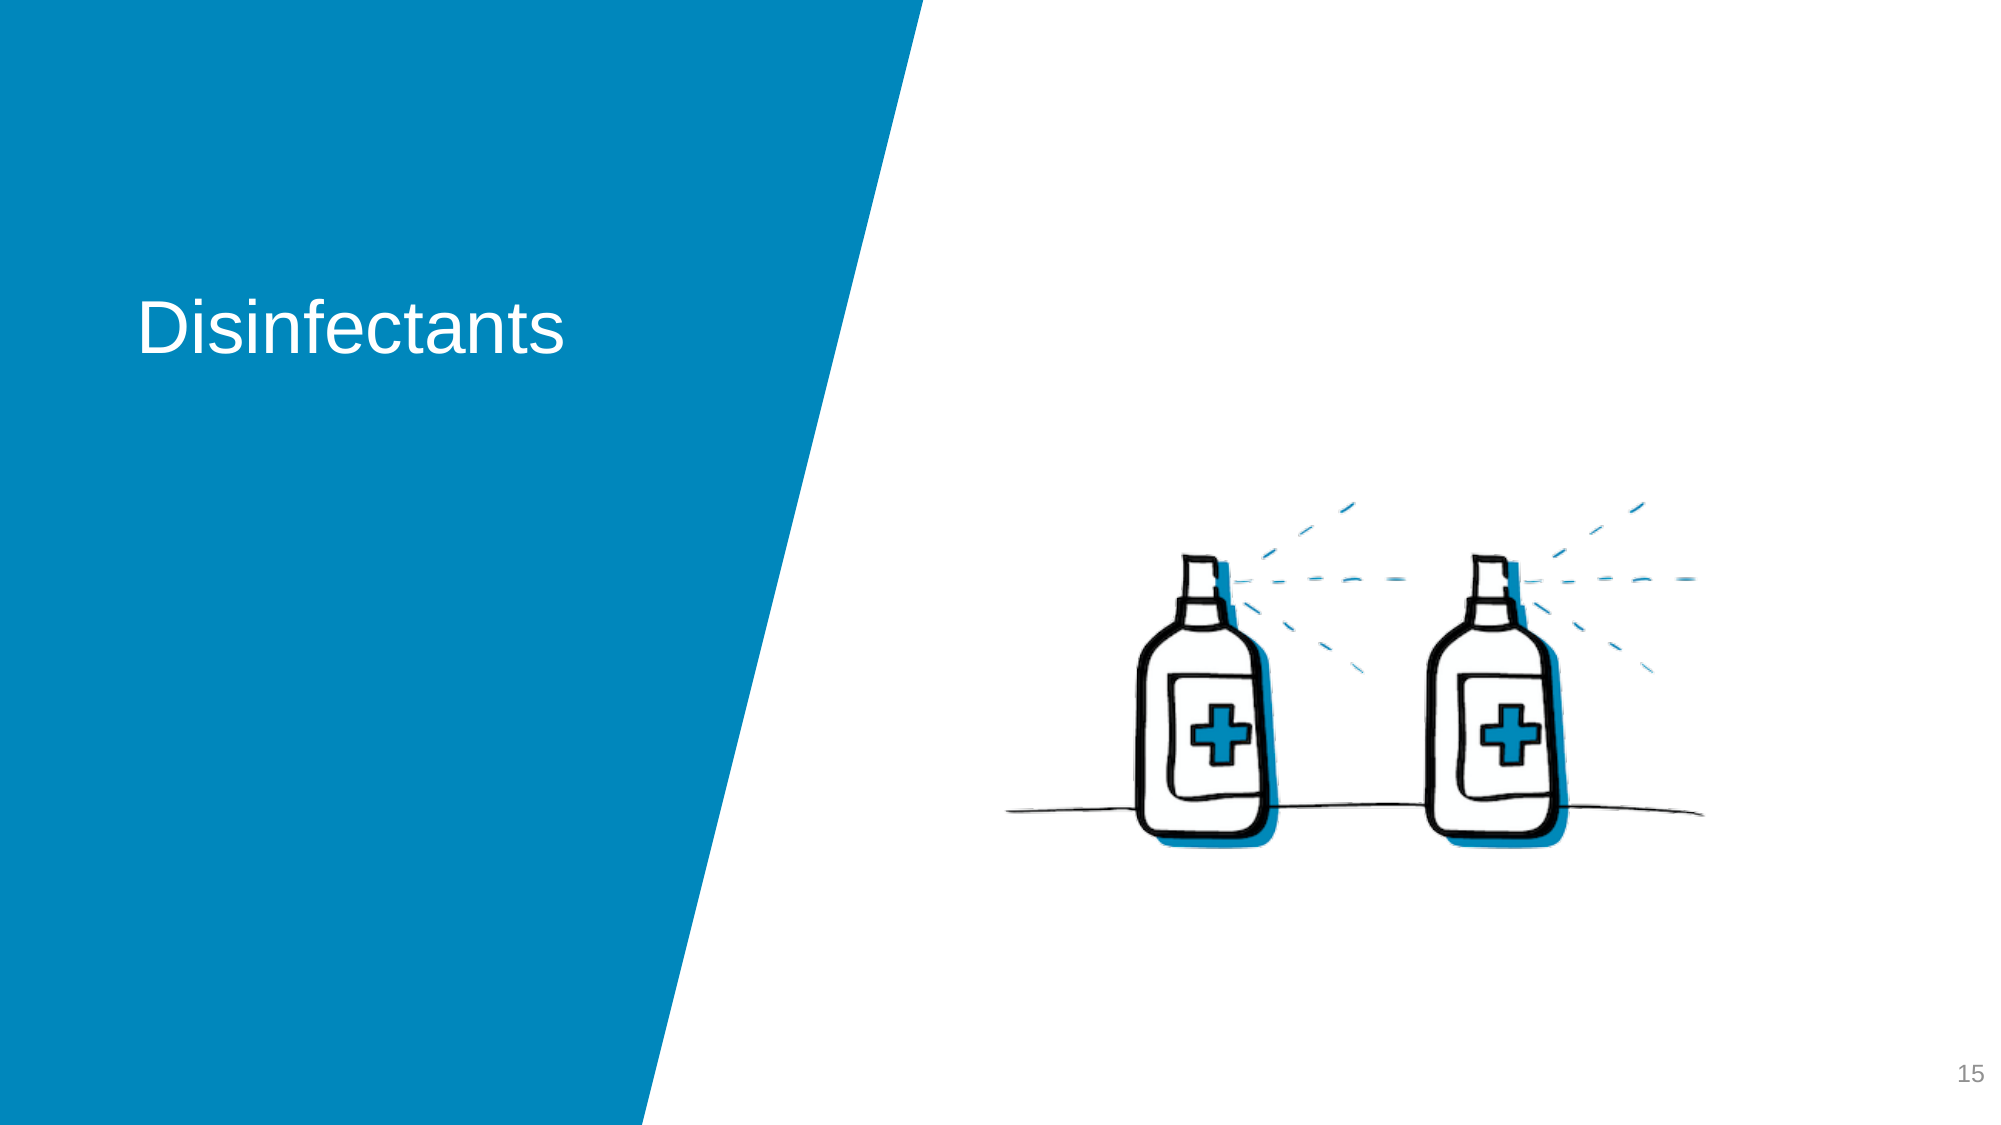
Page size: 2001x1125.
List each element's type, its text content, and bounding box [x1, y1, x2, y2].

slide_number 15 [1550, 1042, 2000, 1103]
picture [892, 370, 1801, 943]
title Disinfectants [136, 0, 775, 371]
